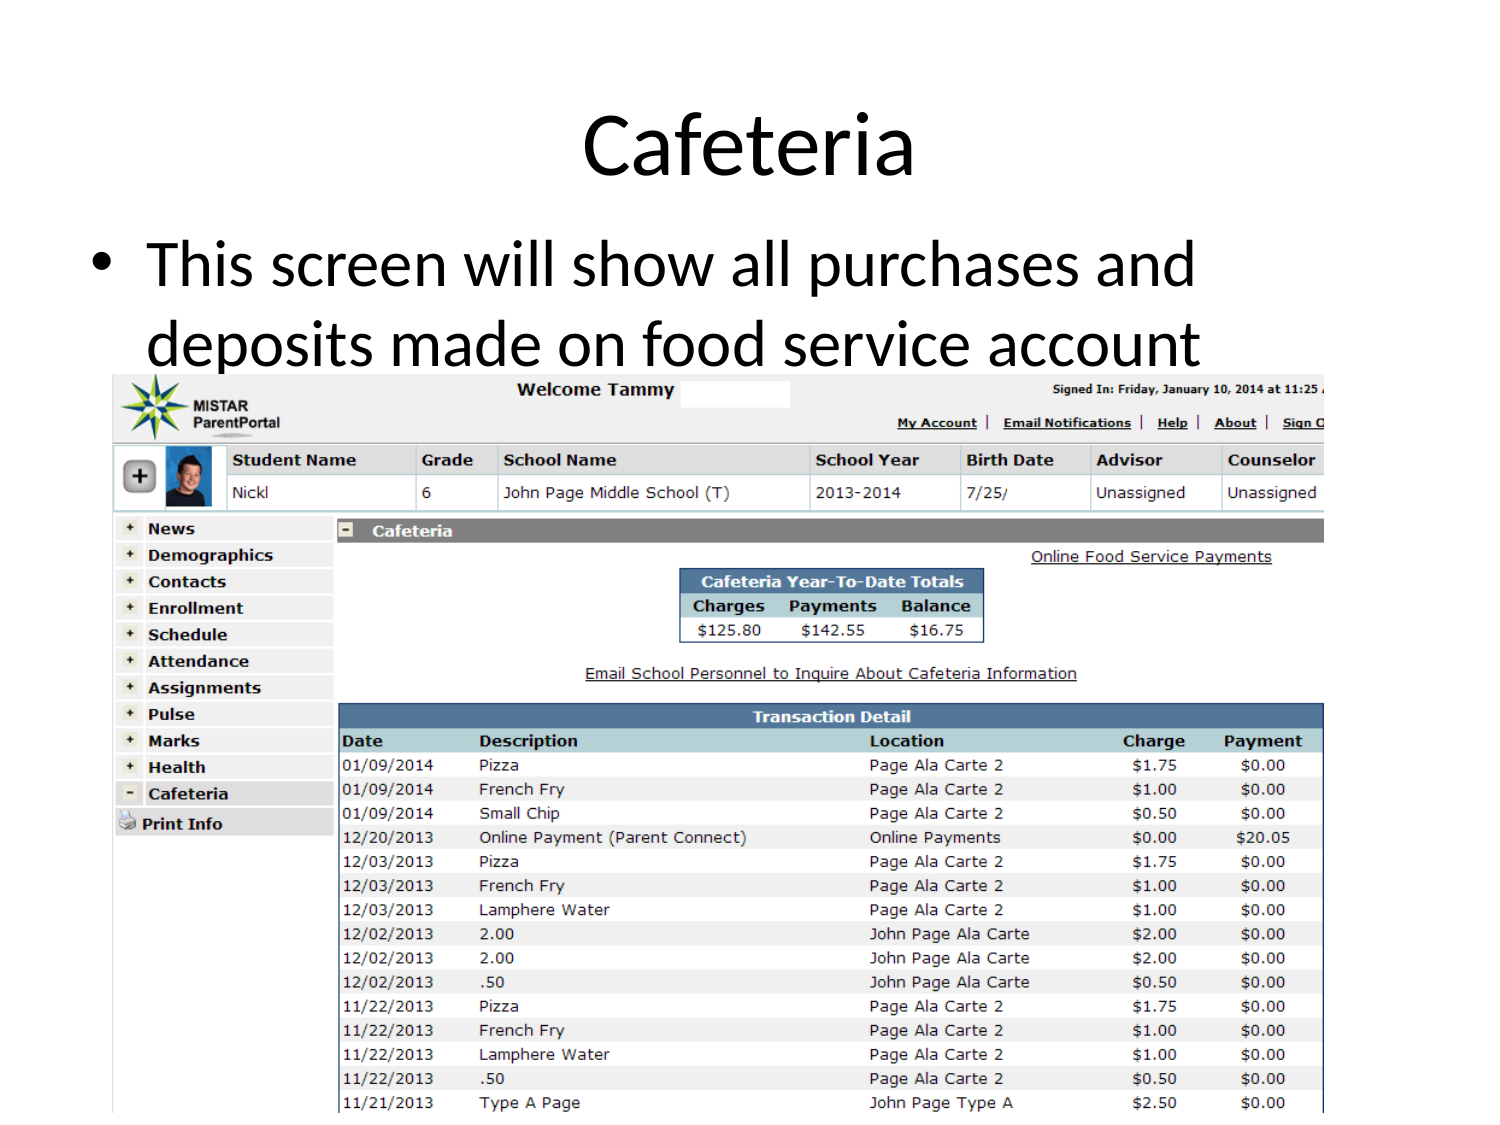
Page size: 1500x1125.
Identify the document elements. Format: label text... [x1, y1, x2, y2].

title Cafeteria [75, 45, 1425, 212]
picture [112, 374, 1324, 1114]
list This screen will show all purchases and deposits made on food service account [75, 212, 1425, 413]
